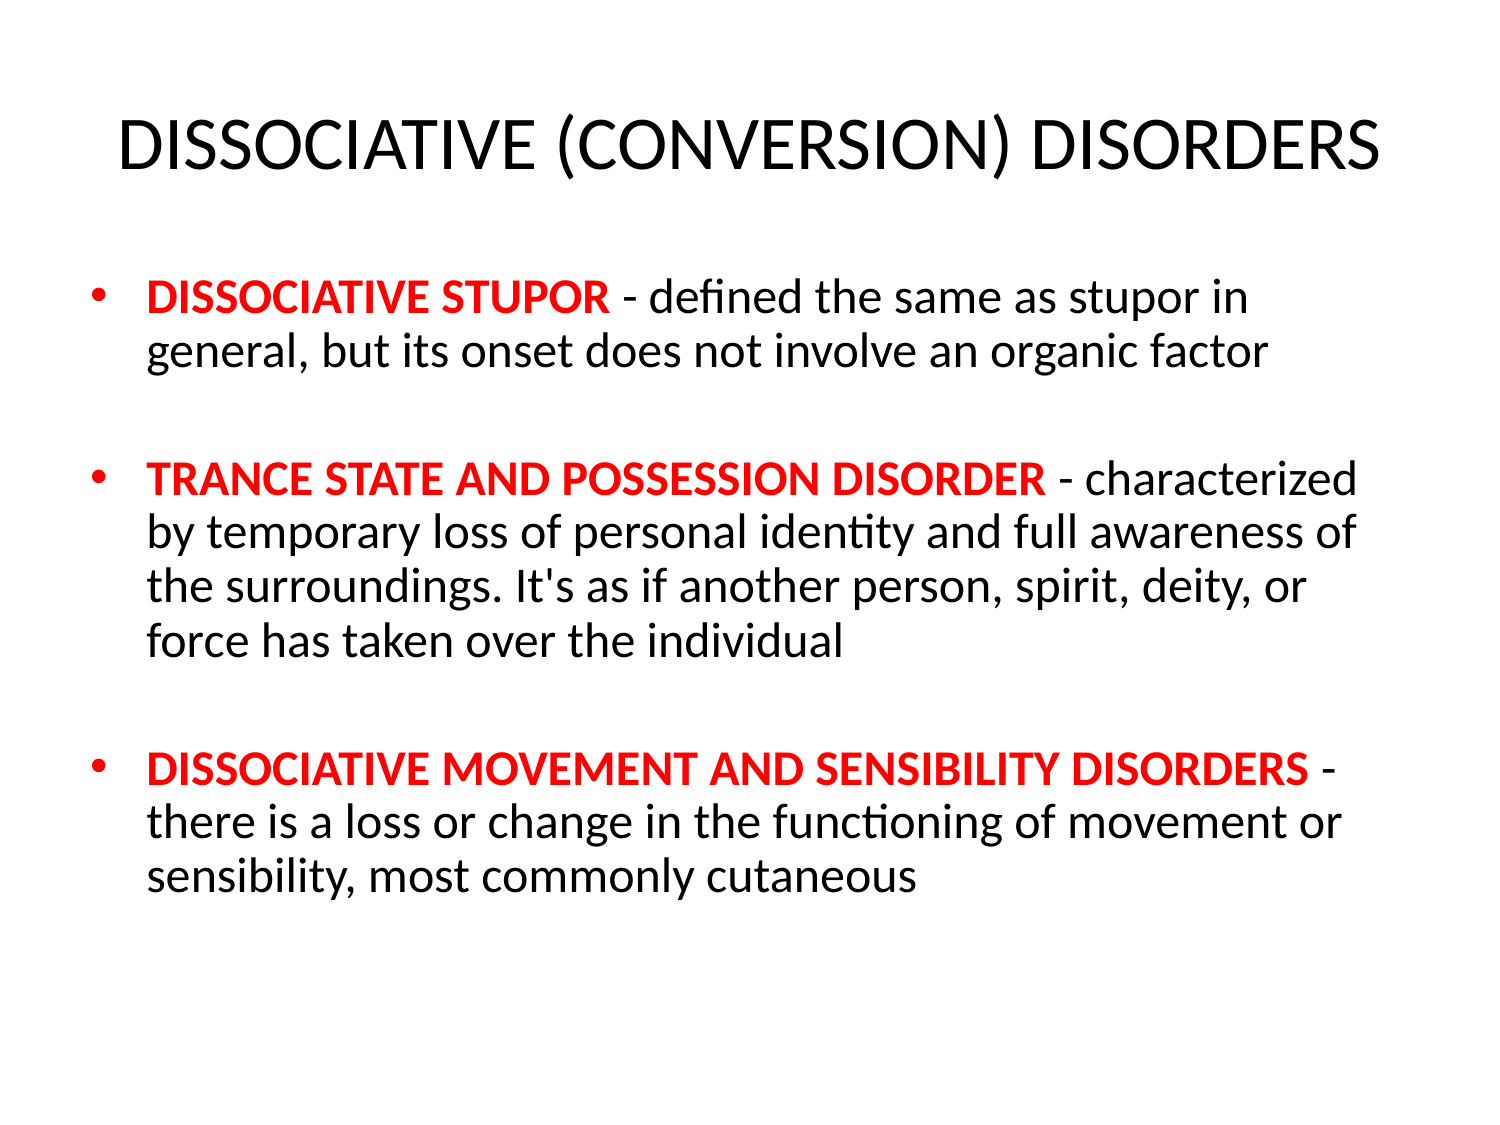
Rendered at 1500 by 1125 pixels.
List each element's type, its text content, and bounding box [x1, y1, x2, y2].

list DISSOCIATIVE STUPOR - defined the same as stupor in general, but its onset does not involve an organic factor TRANCE STATE AND POSSESSION DISORDER - characterized by temporary loss of personal identity and full awareness of the surroundings. It's as if another person, spirit, deity, or force has taken over the individual DISSOCIATIVE MOVEMENT AND SENSIBILITY DISORDERS - there is a loss or change in the functioning of movement or sensibility, most commonly cutaneous [75, 262, 1425, 1005]
title DISSOCIATIVE (CONVERSION) DISORDERS [75, 45, 1425, 233]
